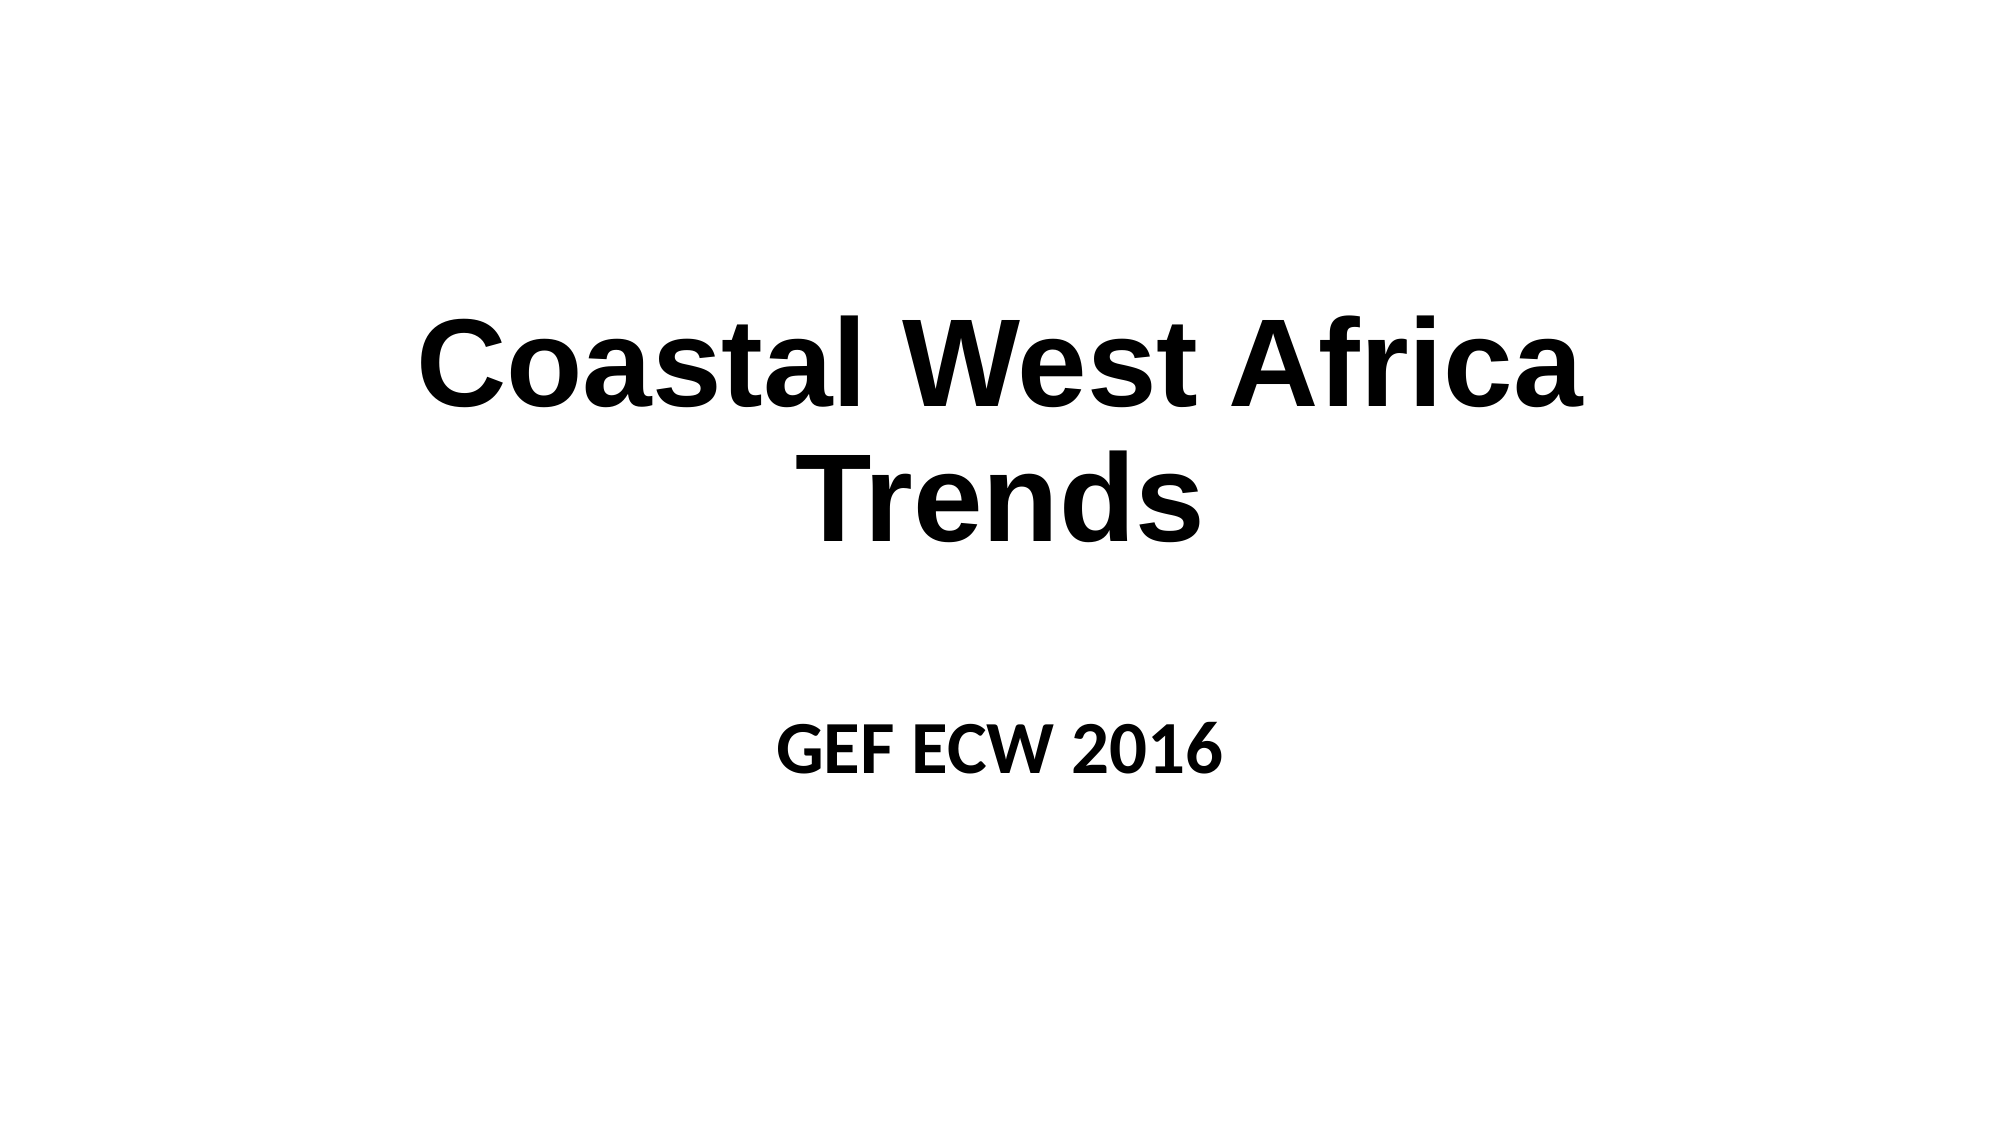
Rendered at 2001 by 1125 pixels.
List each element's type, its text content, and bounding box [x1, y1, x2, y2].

subtitle GEF ECW 2016 [249, 590, 1750, 863]
title Coastal West Africa Trends [249, 184, 1750, 576]
